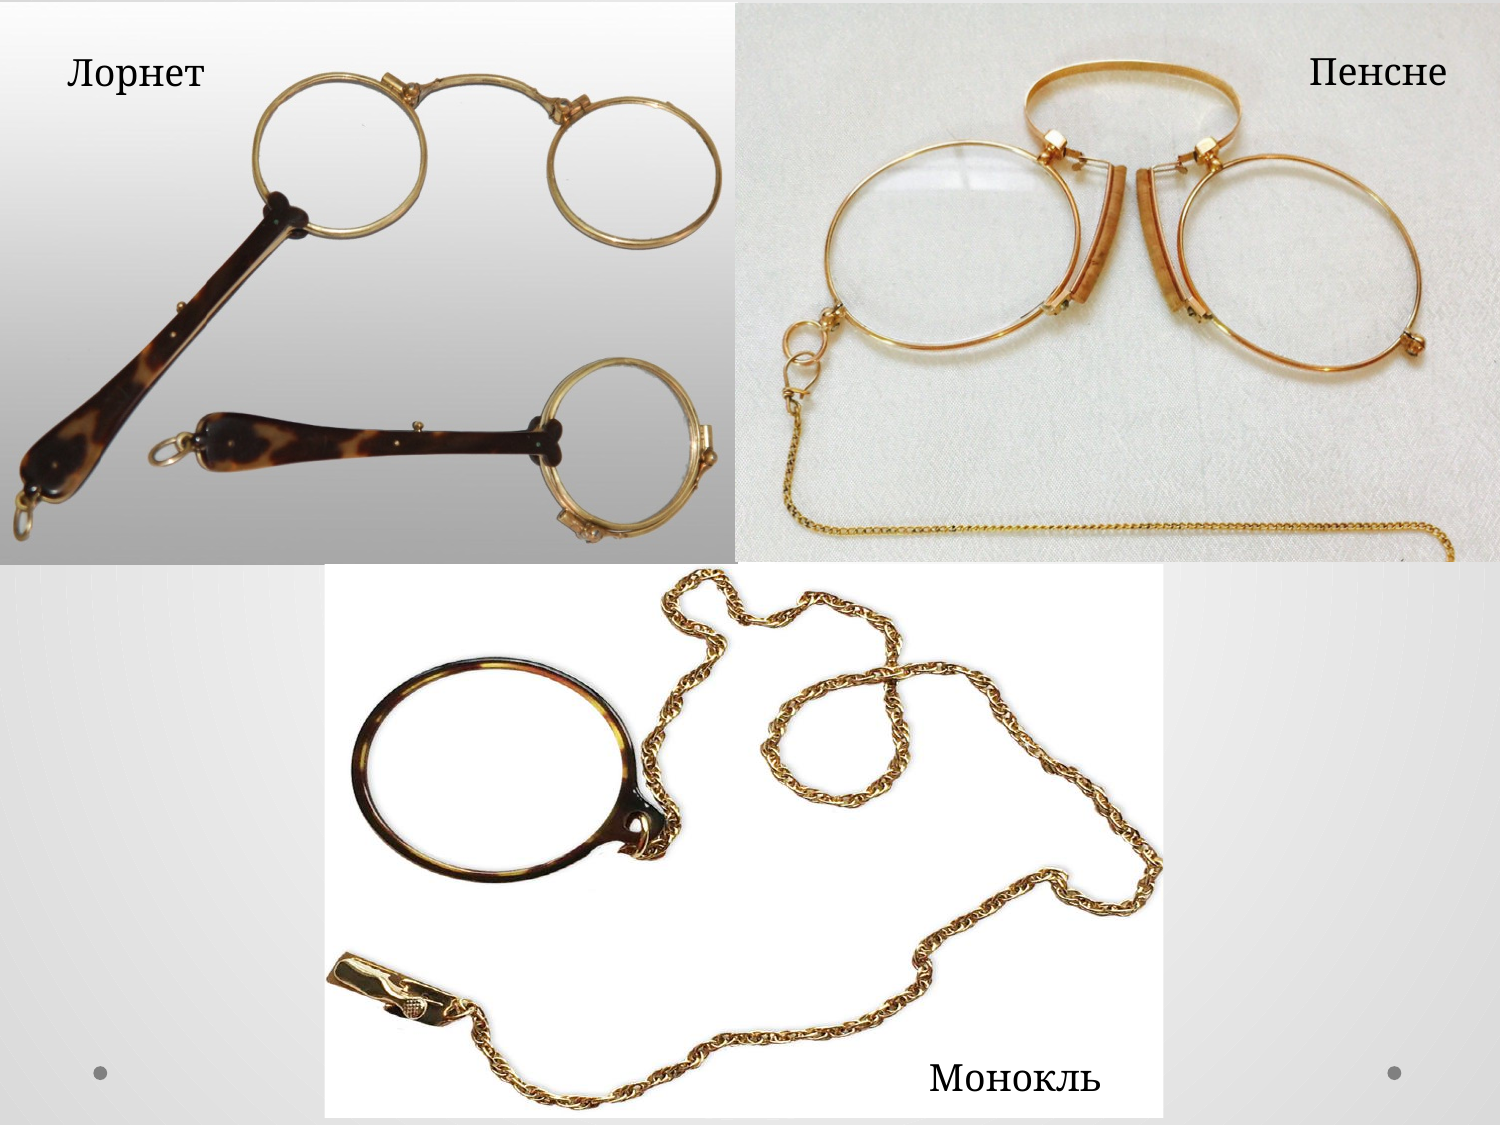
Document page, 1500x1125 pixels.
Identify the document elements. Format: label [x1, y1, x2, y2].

list [0, 2, 728, 565]
picture [732, 0, 1500, 562]
picture [324, 564, 1164, 1118]
